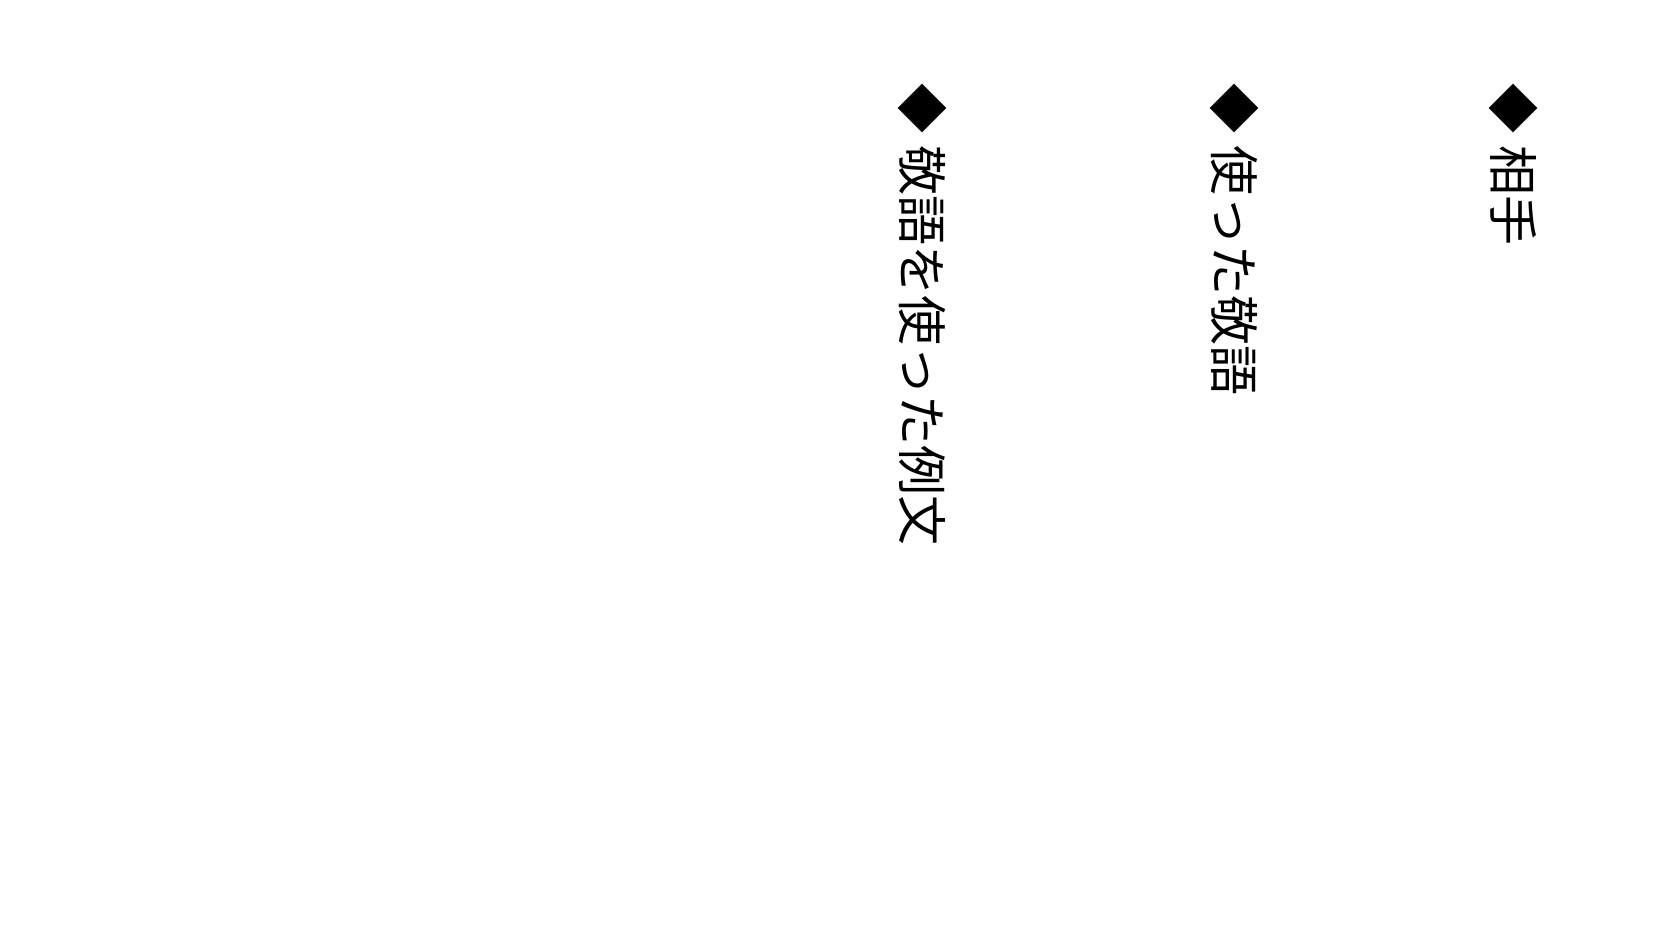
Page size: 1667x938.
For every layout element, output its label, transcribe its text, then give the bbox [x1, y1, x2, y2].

text_box ◆相手 [1400, 68, 1553, 836]
text_box ◆使った敬語 [1121, 68, 1274, 882]
text_box ◆敬語を使った例文 [687, 68, 961, 906]
